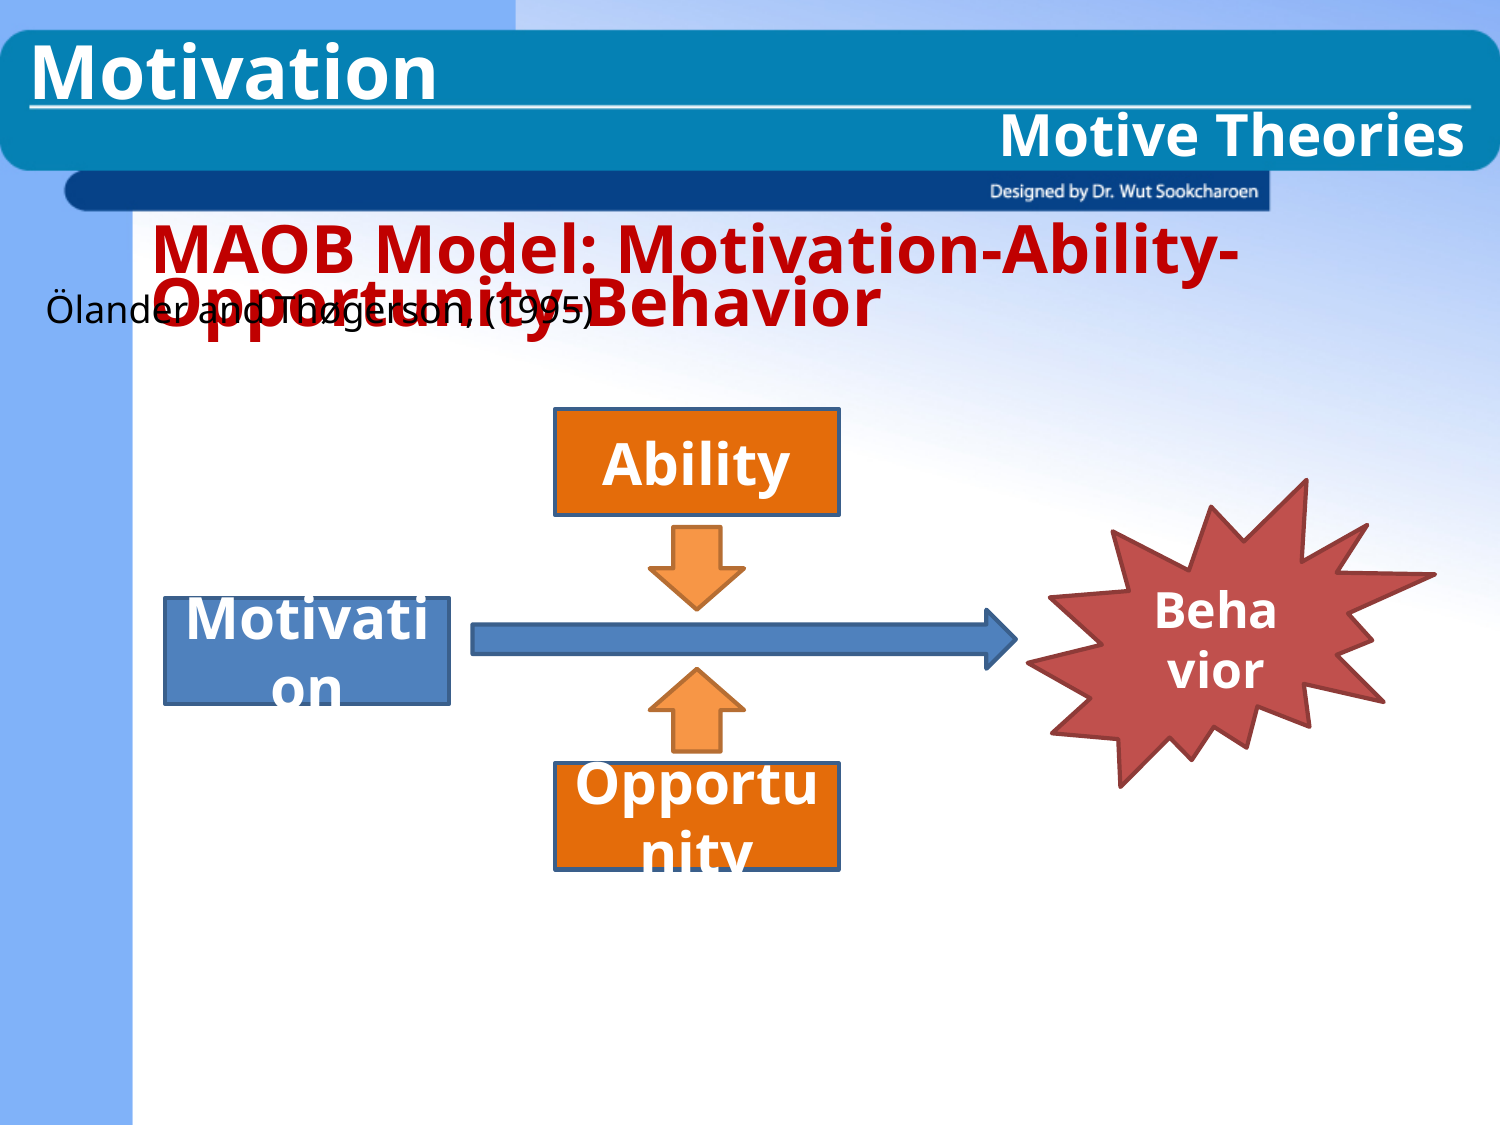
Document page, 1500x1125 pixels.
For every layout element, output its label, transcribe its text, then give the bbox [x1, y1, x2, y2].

text_box Opportunity [553, 761, 841, 872]
text_box Motive Theories [37, 108, 1481, 172]
text_box [647, 667, 747, 754]
text_box Motivation [163, 596, 451, 706]
text_box Motivation [13, 32, 1475, 107]
text_box MAOB Model: Motivation-Ability-Opportunity-Behavior [135, 227, 1353, 347]
text_box Ability [553, 407, 841, 517]
picture [0, 0, 1500, 54]
text_box [647, 524, 747, 612]
text_box Behavior [1025, 477, 1438, 789]
picture [0, 146, 1500, 1125]
text_box [470, 607, 1018, 671]
text_box Ölander and Thøgerson, (1995) [30, 278, 619, 339]
